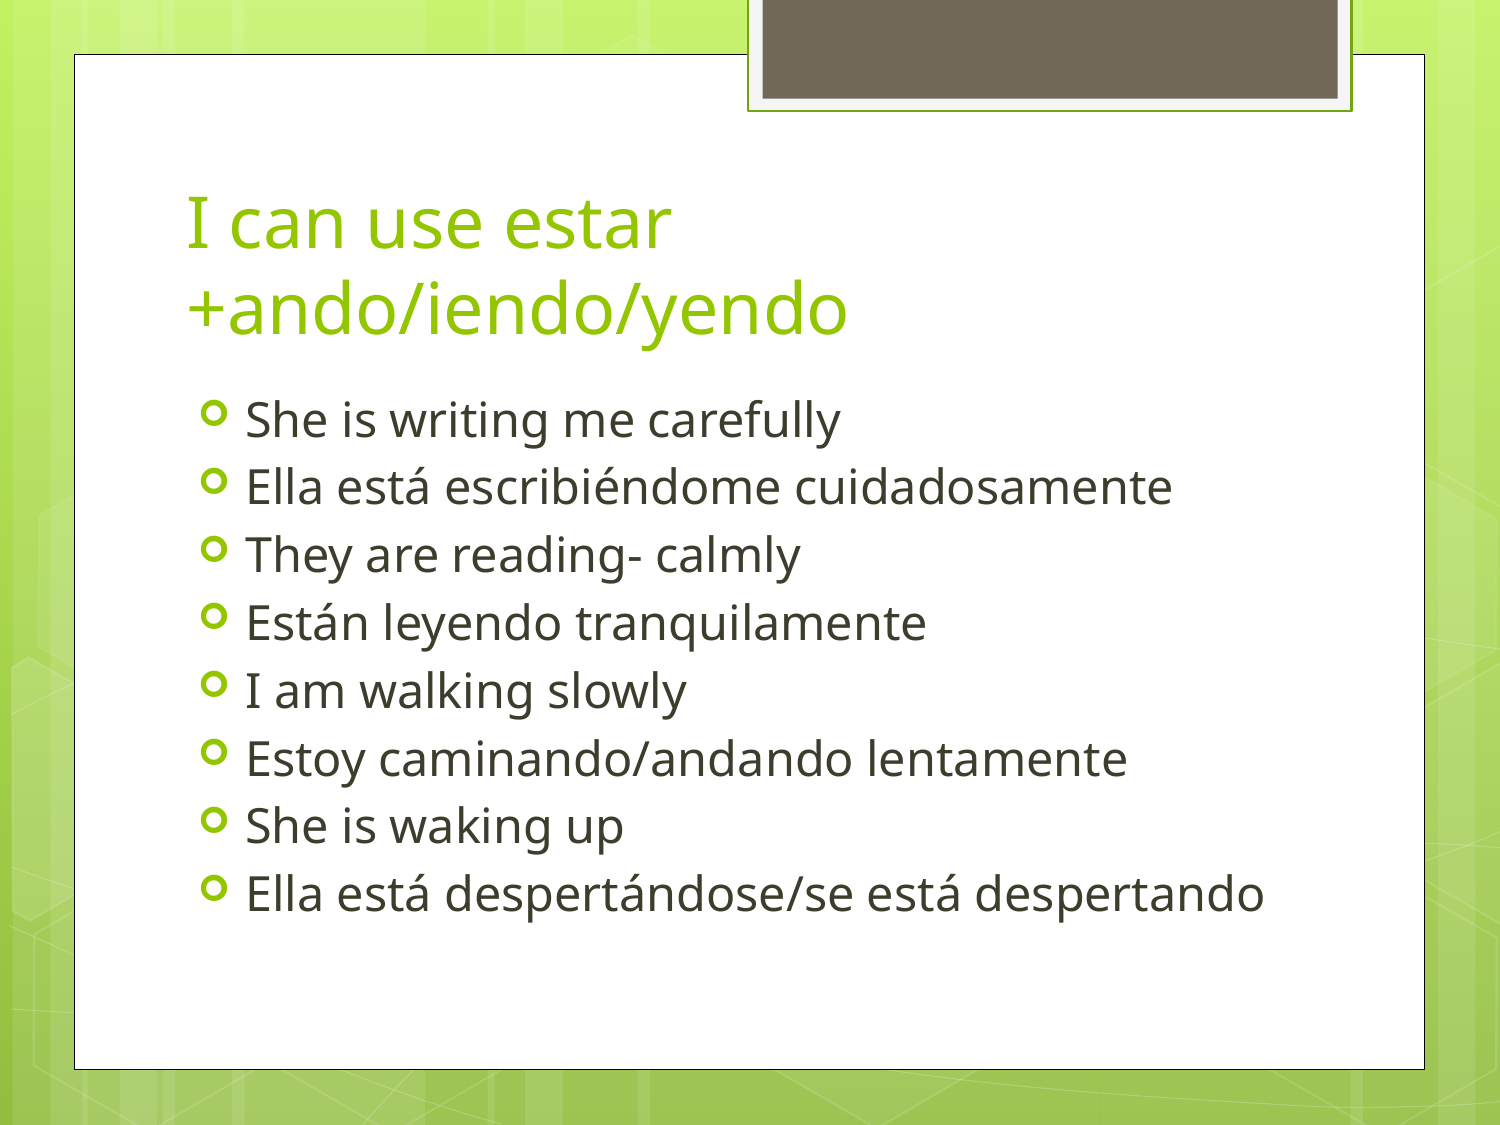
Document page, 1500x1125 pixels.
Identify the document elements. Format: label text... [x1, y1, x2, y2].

list She is writing me carefully Ella está escribiéndome cuidadosamente They are reading- calmly Están leyendo tranquilamente I am walking slowly Estoy caminando/andando lentamente She is waking up Ella está despertándose/se está despertando [171, 381, 1283, 957]
title I can use estar +ando/iendo/yendo [171, 168, 1324, 357]
